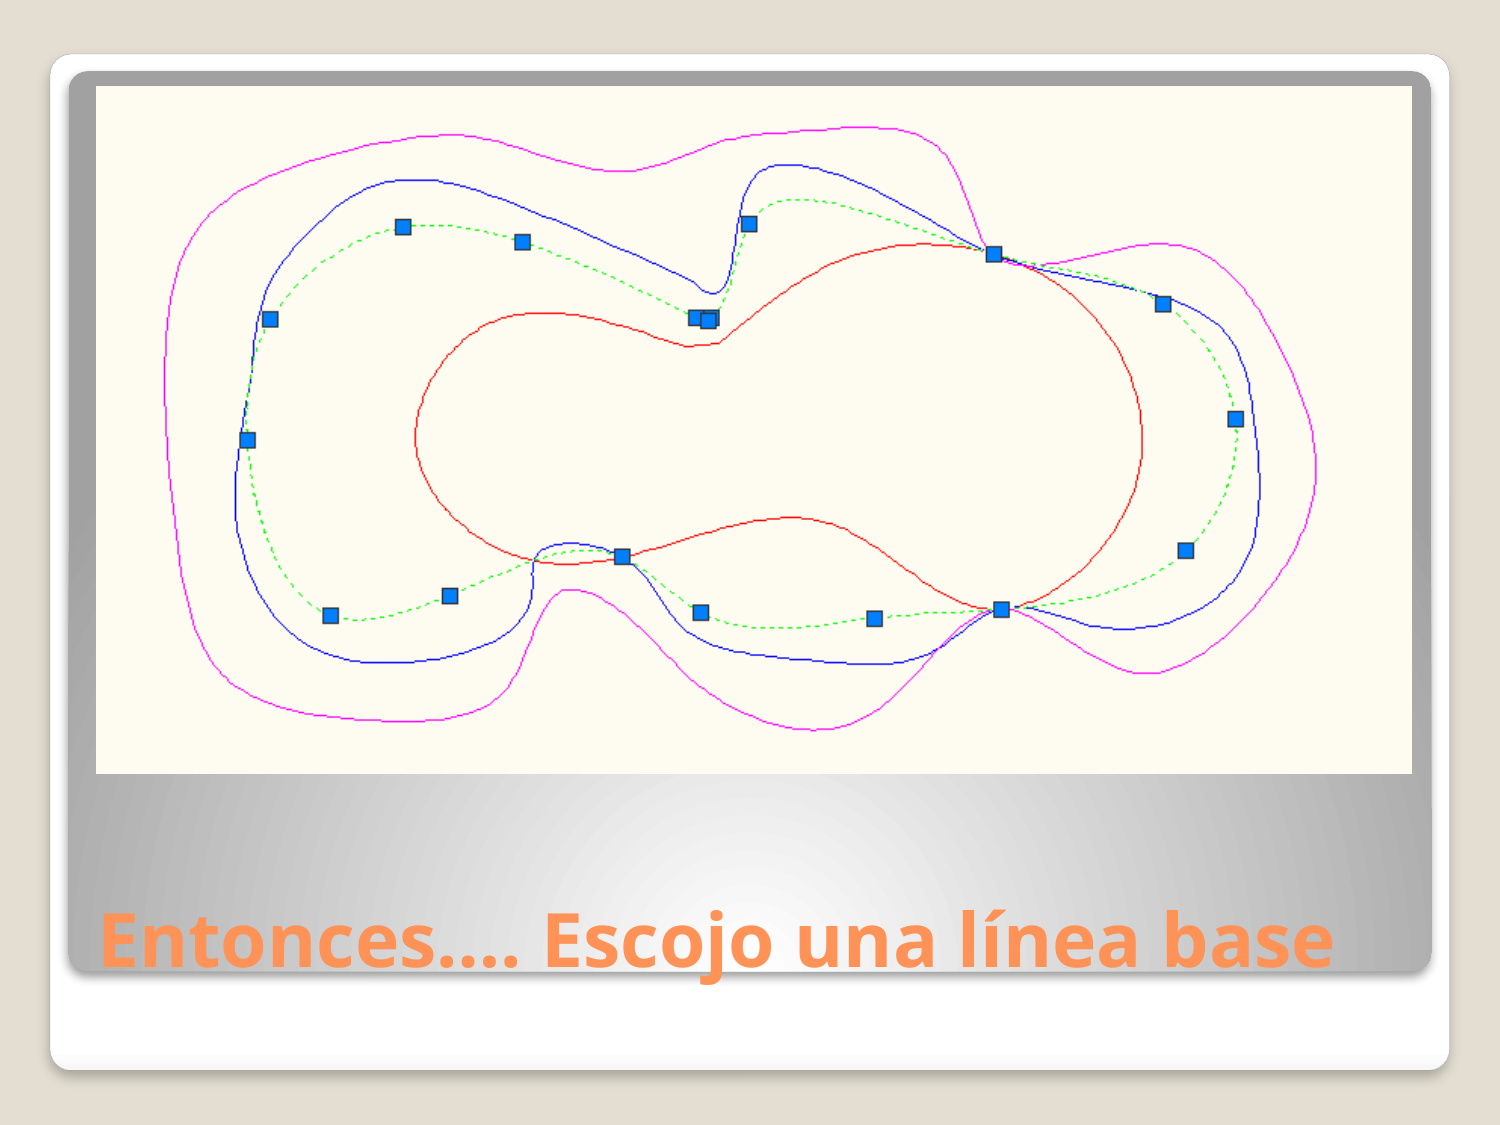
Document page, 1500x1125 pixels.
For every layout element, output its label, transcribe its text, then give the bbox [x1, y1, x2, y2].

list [95, 86, 1412, 775]
title Entonces…. Escojo una línea base [82, 817, 1425, 990]
